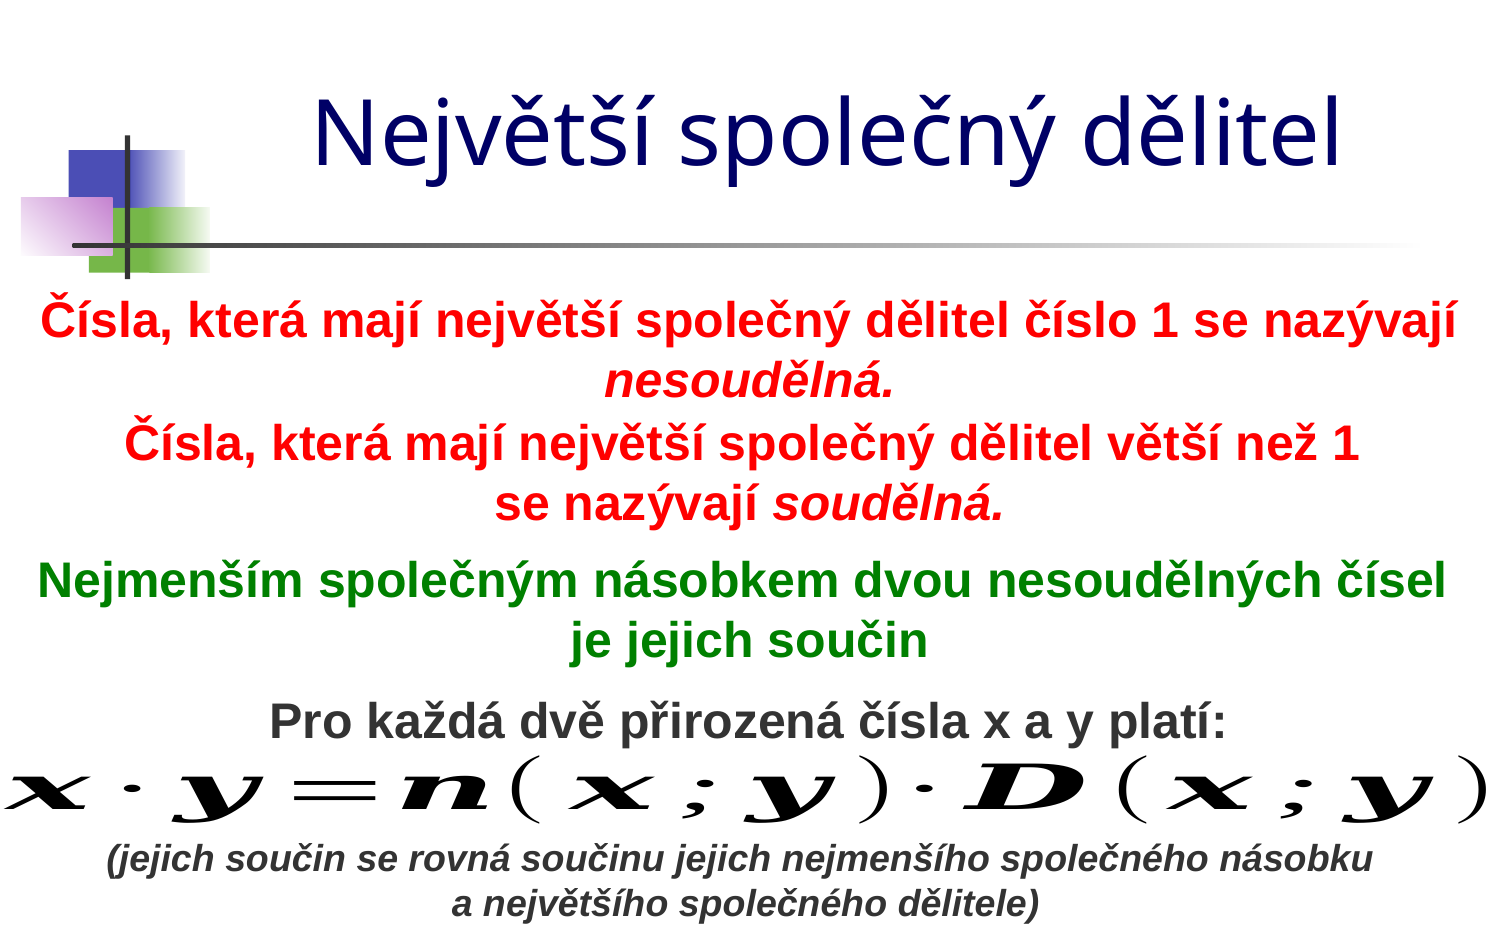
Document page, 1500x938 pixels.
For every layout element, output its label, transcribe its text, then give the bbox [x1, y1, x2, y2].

text_box Nejmenším společným násobkem dvou nesoudělných čísel je jejich součin [0, 539, 1500, 675]
text_box Čísla, která mají největší společný dělitel číslo 1 se nazývají nesoudělná. [0, 279, 1500, 403]
title Největší společný dělitel [188, 29, 1468, 230]
text_box (jejich součin se rovná součinu jejich nejmenšího společného násobku a největšího společného dělitele) [0, 826, 1496, 932]
text_box Pro každá dvě přirozená čísla x a y platí: [0, 681, 1499, 757]
text_box Čísla, která mají největší společný dělitel větší než 1 se nazývají soudělná. [0, 403, 1500, 538]
